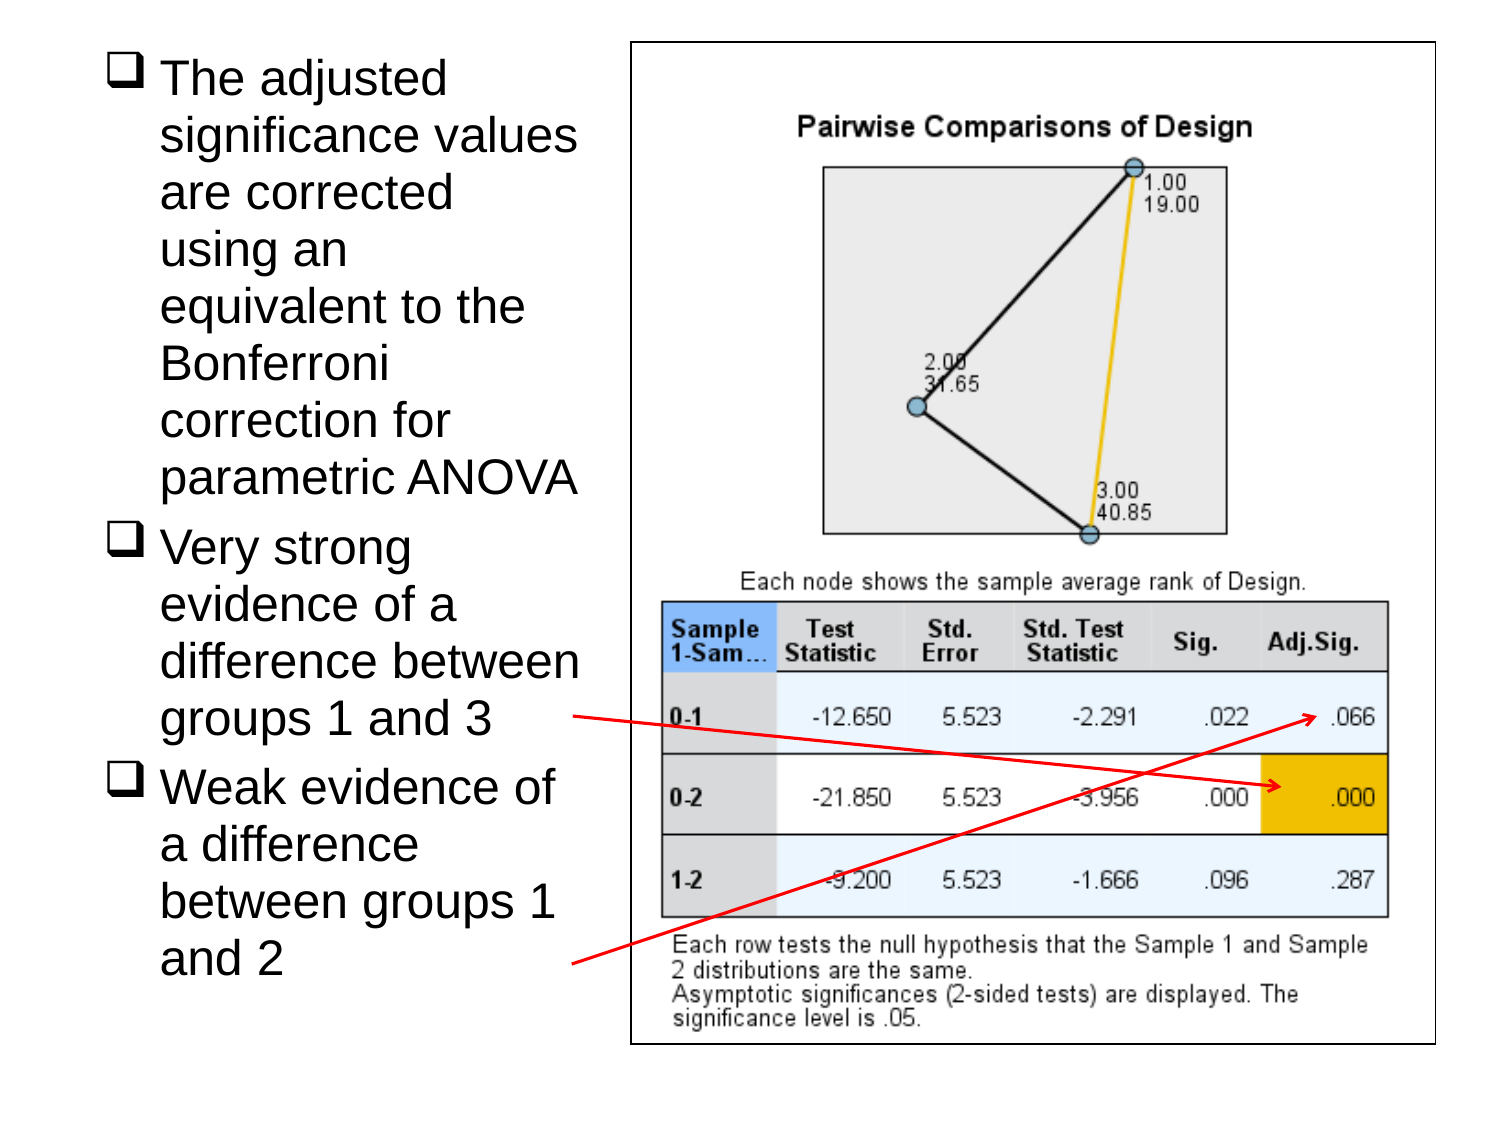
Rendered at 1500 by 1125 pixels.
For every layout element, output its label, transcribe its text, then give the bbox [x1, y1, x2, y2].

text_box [571, 715, 1318, 965]
text_box The adjusted significance values are corrected using an equivalent to the Bonferroni correction for parametric ANOVA Very strong evidence of a difference between groups 1 and 3 Weak evidence of a difference between groups 1 and 2 [88, 42, 597, 995]
picture [631, 42, 1435, 1044]
